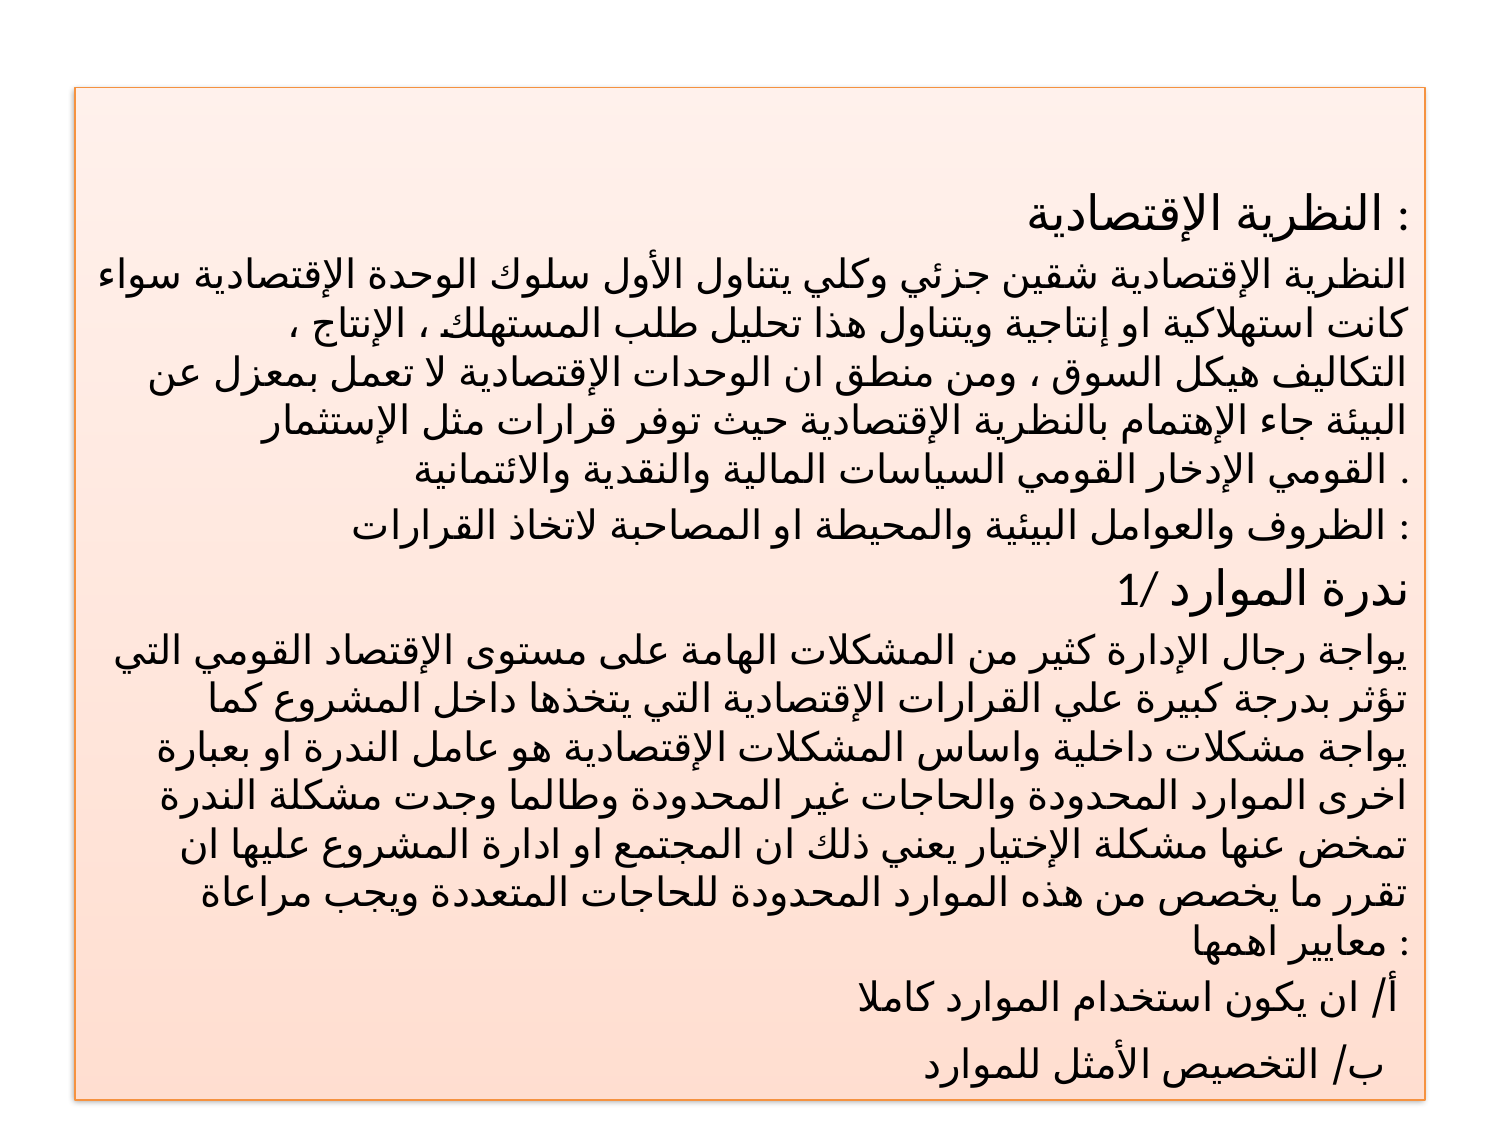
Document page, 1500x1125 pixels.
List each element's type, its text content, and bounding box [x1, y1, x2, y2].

list النظرية الإقتصادية : النظرية الإقتصادية شقين جزئي وكلي يتناول الأول سلوك الوحدة الإقتصادية سواء كانت استهلاكية او إنتاجية ويتناول هذا تحليل طلب المستهلك ، الإنتاج ، التكاليف هيكل السوق ، ومن منطق ان الوحدات الإقتصادية لا تعمل بمعزل عن البيئة جاء الإهتمام بالنظرية الإقتصادية حيث توفر قرارات مثل الإستثمار القومي الإدخار القومي السياسات المالية والنقدية والائتمانية . الظروف والعوامل البيئية والمحيطة او المصاحبة لاتخاذ القرارات : 1/ ندرة الموارد يواجة رجال الإدارة كثير من المشكلات الهامة على مستوى الإقتصاد القومي التي تؤثر بدرجة كبيرة علي القرارات الإقتصادية التي يتخذها داخل المشروع كما يواجة مشكلات داخلية واساس المشكلات الإقتصادية هو عامل الندرة او بعبارة اخرى الموارد المحدودة والحاجات غير المحدودة وطالما وجدت مشكلة الندرة تمخض عنها مشكلة الإختيار يعني ذلك ان المجتمع او ادارة المشروع عليها ان تقرر ما يخصص من هذه الموارد المحدودة للحاجات المتعددة ويجب مراعاة معايير اهمها : أ/ ان يكون استخدام الموارد كاملا ب/ التخصيص الأمثل للموارد [74, 87, 1426, 1101]
